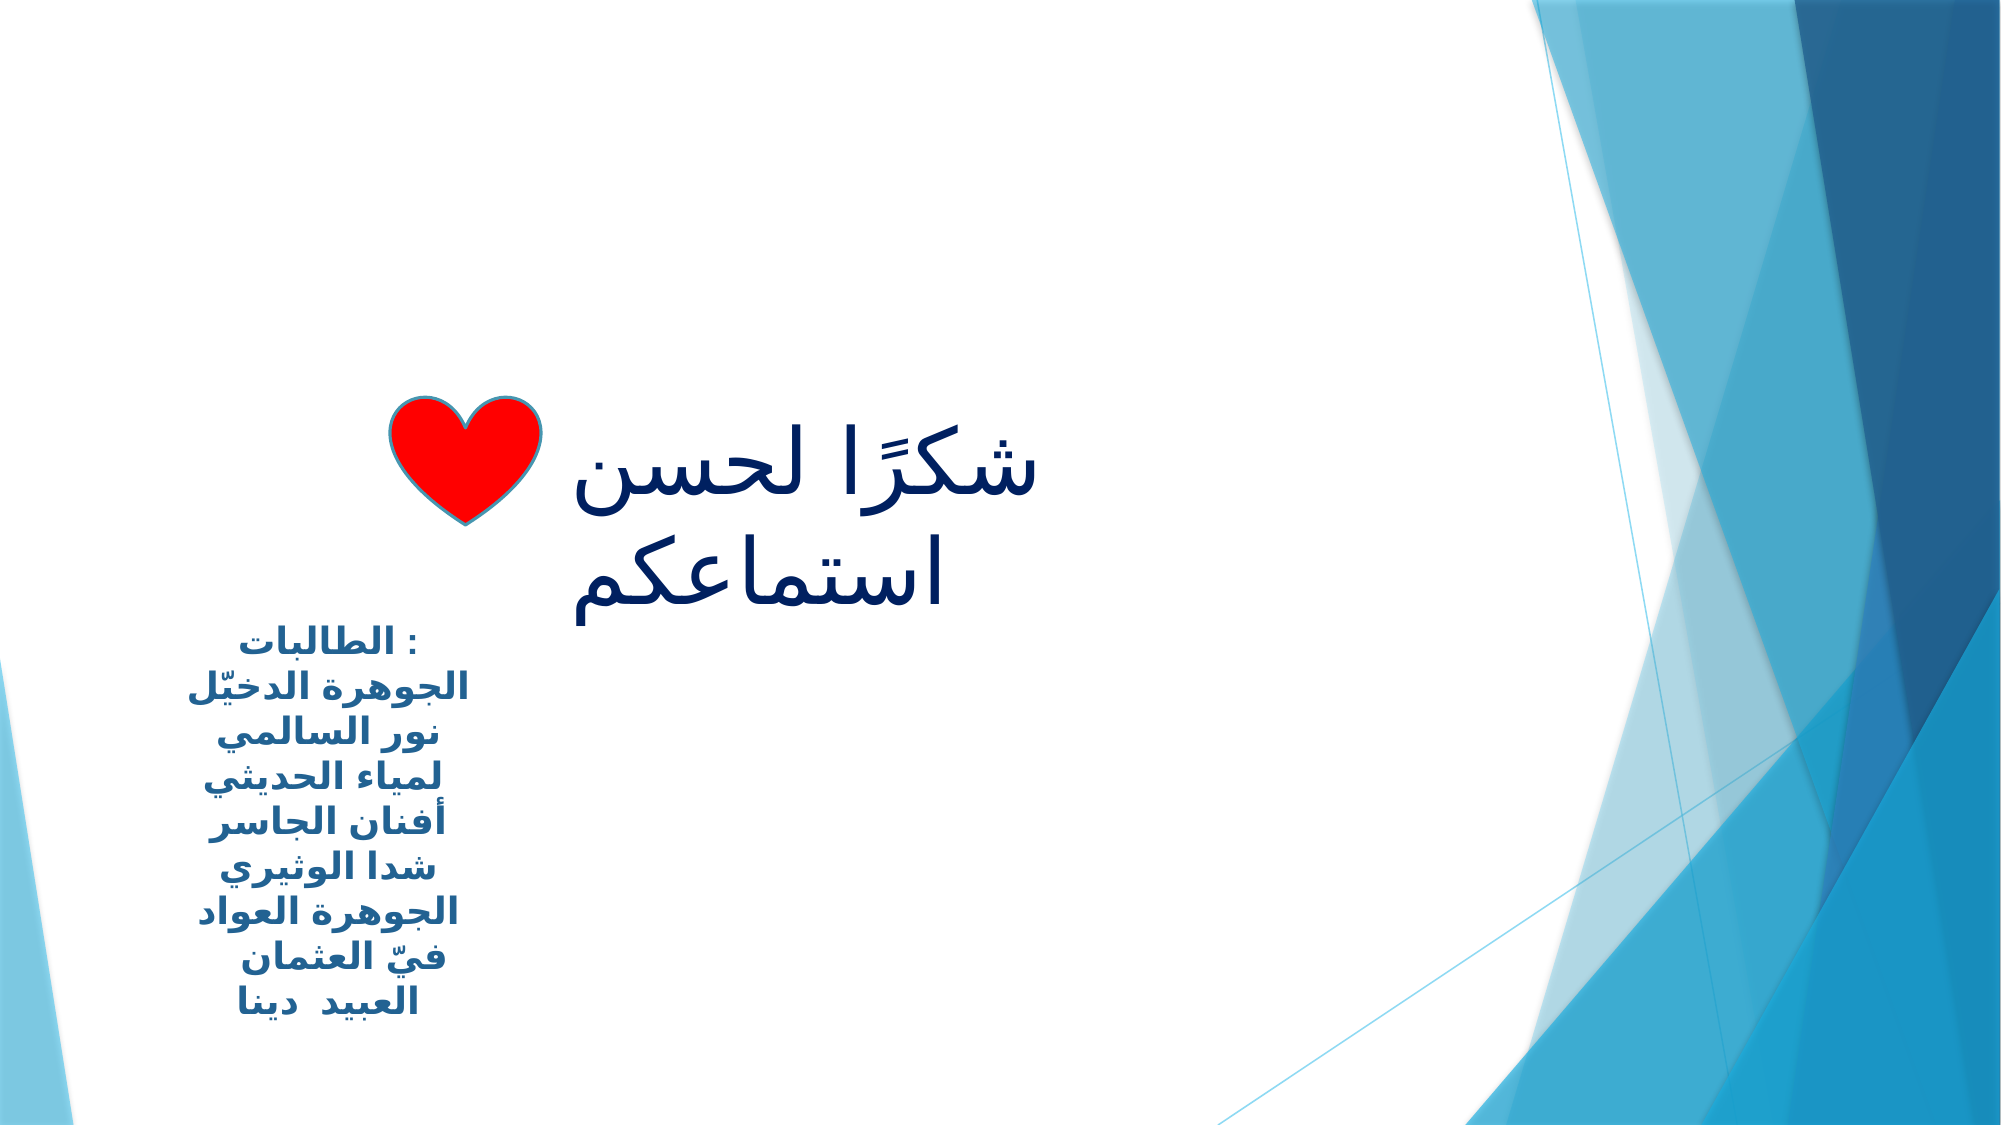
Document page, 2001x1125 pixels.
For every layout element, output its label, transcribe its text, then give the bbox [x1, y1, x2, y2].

text_box [388, 395, 543, 527]
text_box الطالبات : الجوهرة الدخيّل نور السالمي لمياء الحديثي أفنان الجاسر شدا الوثيري الجوهرة العواد فيّ العثمان العبيد دينا [0, 609, 694, 1120]
text_box شكرًا لحسن استماعكم [556, 395, 1384, 631]
